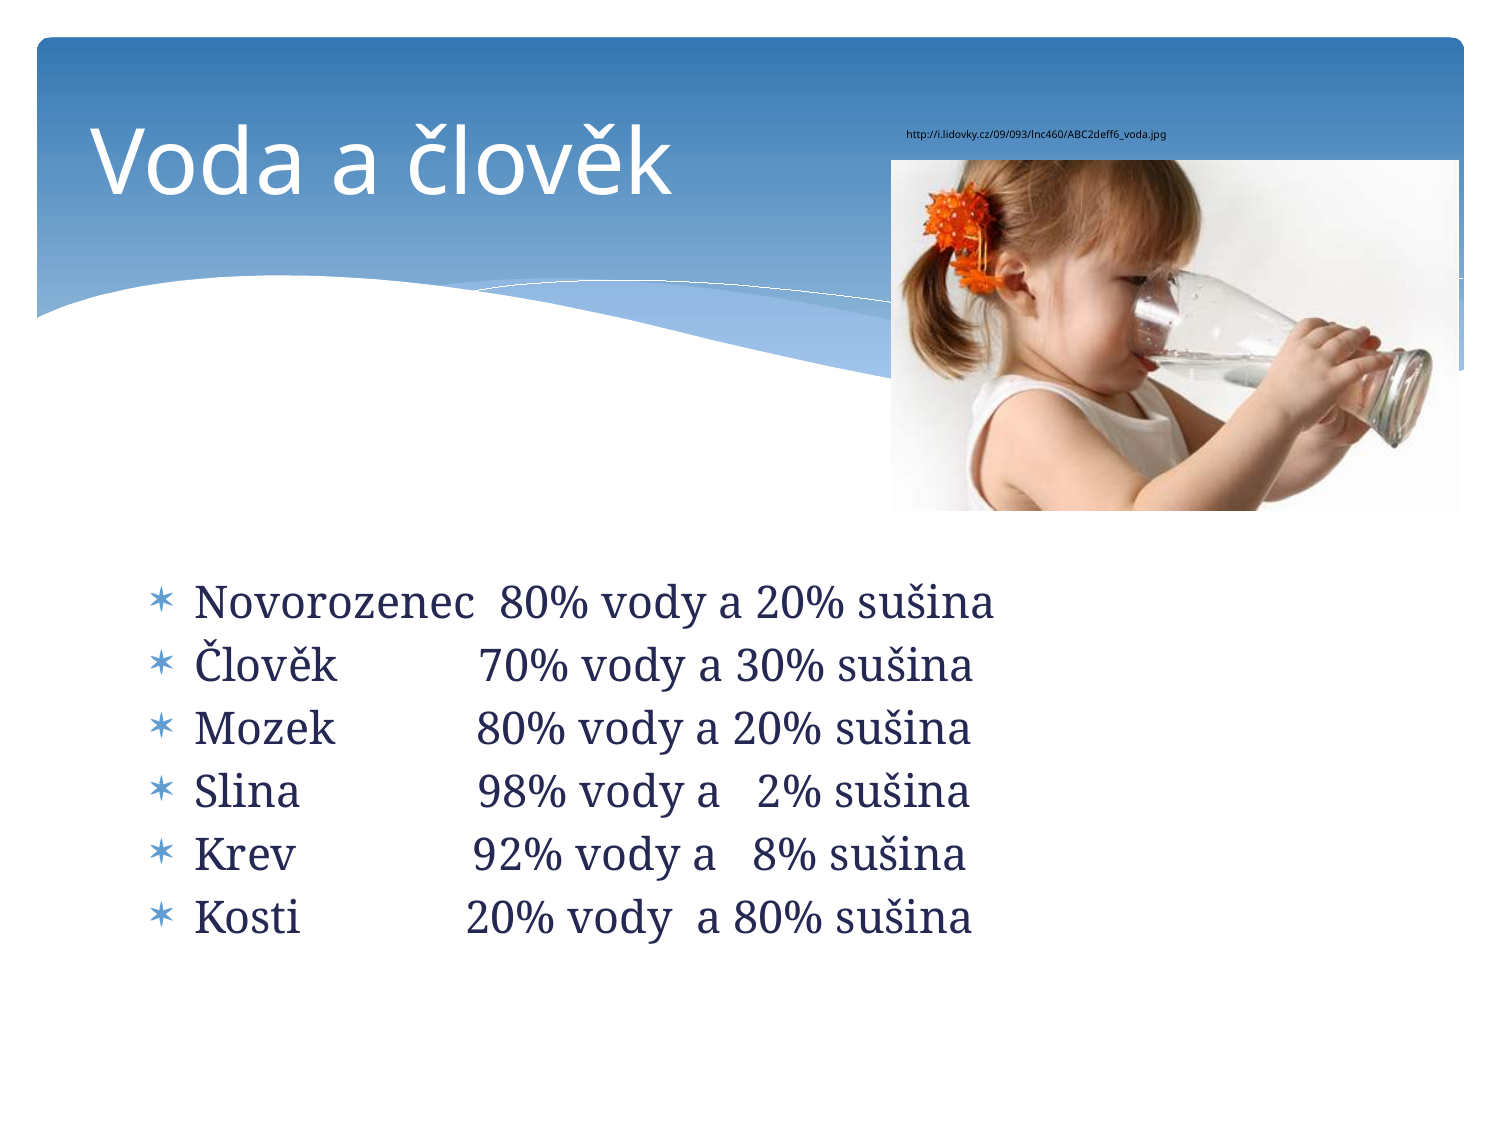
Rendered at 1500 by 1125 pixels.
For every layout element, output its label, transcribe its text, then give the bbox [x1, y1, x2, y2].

picture [891, 160, 1459, 512]
text_box http://i.lidovky.cz/09/093/lnc460/ABC2deff6_voda.jpg [891, 114, 1459, 151]
title Voda a člověk [74, 55, 1426, 262]
list Novorozenec 80% vody a 20% sušina Člověk 70% vody a 30% sušina Mozek 80% vody a 20% sušina Slina 98% vody a 2% sušina Krev 92% vody a 8% sušina Kosti 20% vody a 80% sušina [135, 503, 1352, 1070]
